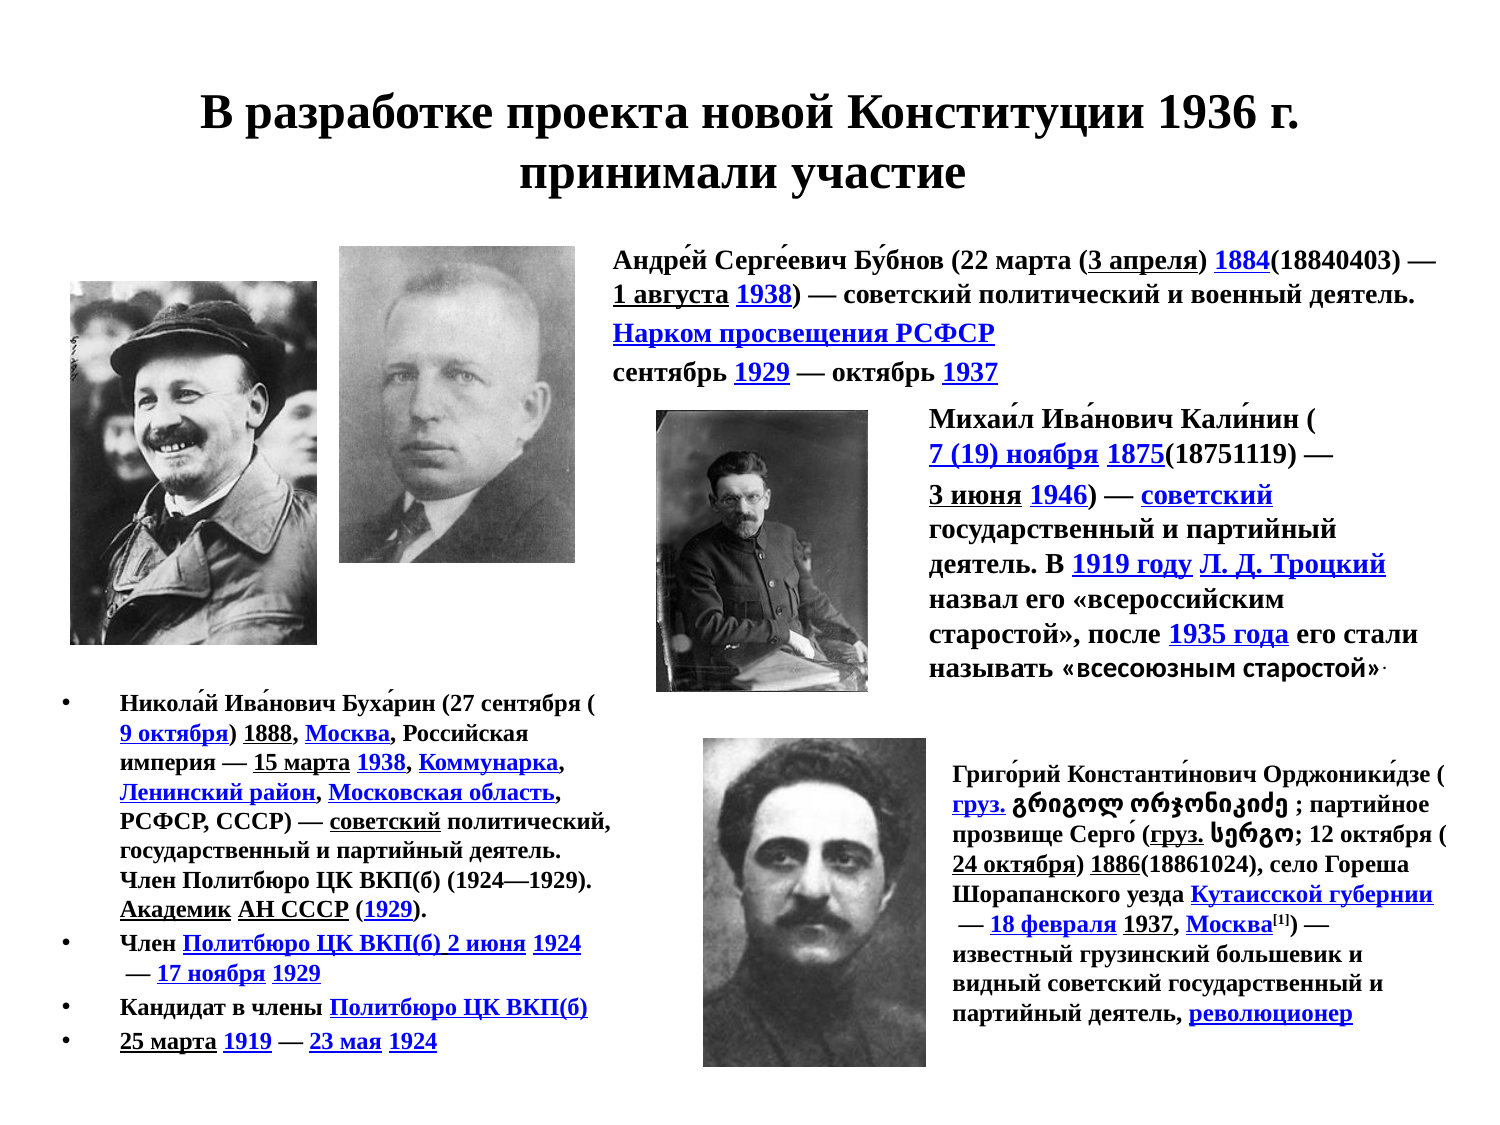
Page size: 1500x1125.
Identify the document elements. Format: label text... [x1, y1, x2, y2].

picture [655, 409, 868, 692]
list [70, 280, 317, 645]
list Михаи́л Ива́нович Кали́нин (7 (19) ноября 1875(18751119) — 3 июня 1946) — советский государственный и партийный деятель. В 1919 году Л. Д. Троцкий назвал его «всероссийским старостой», после 1935 года его стали называть «всесоюзным старостой». [914, 399, 1454, 692]
picture [339, 245, 575, 563]
list Андре́й Серге́евич Бу́бнов (22 марта (3 апреля) 1884(18840403) — 1 августа 1938) — советский политический и военный деятель. Нарком просвещения РСФСР сентябрь 1929 — октябрь 1937 [597, 234, 1454, 399]
title В разработке проекта новой Конституции 1936 г. принимали участие [75, 45, 1425, 233]
picture [702, 737, 926, 1067]
text_box Григо́рий Константи́нович Орджоники́дзе (груз. გრიგოლ ორჯონიკიძე ; партийное прозвище Серго́ (груз. სერგო; 12 октября (24 октября) 1886(18861024), село Гореша Шорапанского уезда Кутаисской губернии — 18 февраля 1937, Москва[1]) — известный грузинский большевик и видный советский государственный и партийный деятель, революционер [937, 750, 1465, 1035]
list Никола́й Ива́нович Буха́рин (27 сентября (9 октября) 1888, Москва, Российская империя — 15 марта 1938, Коммунарка, Ленинский район, Московская область, РСФСР, СССР) — советский политический, государственный и партийный деятель. Член Политбюро ЦК ВКП(б) (1924—1929). Академик АН СССР (1929). Член Политбюро ЦК ВКП(б) 2 июня 1924 — 17 ноября 1929 Кандидат в члены Политбюро ЦК ВКП(б) 25 марта 1919 — 23 мая 1924 [46, 679, 633, 1067]
